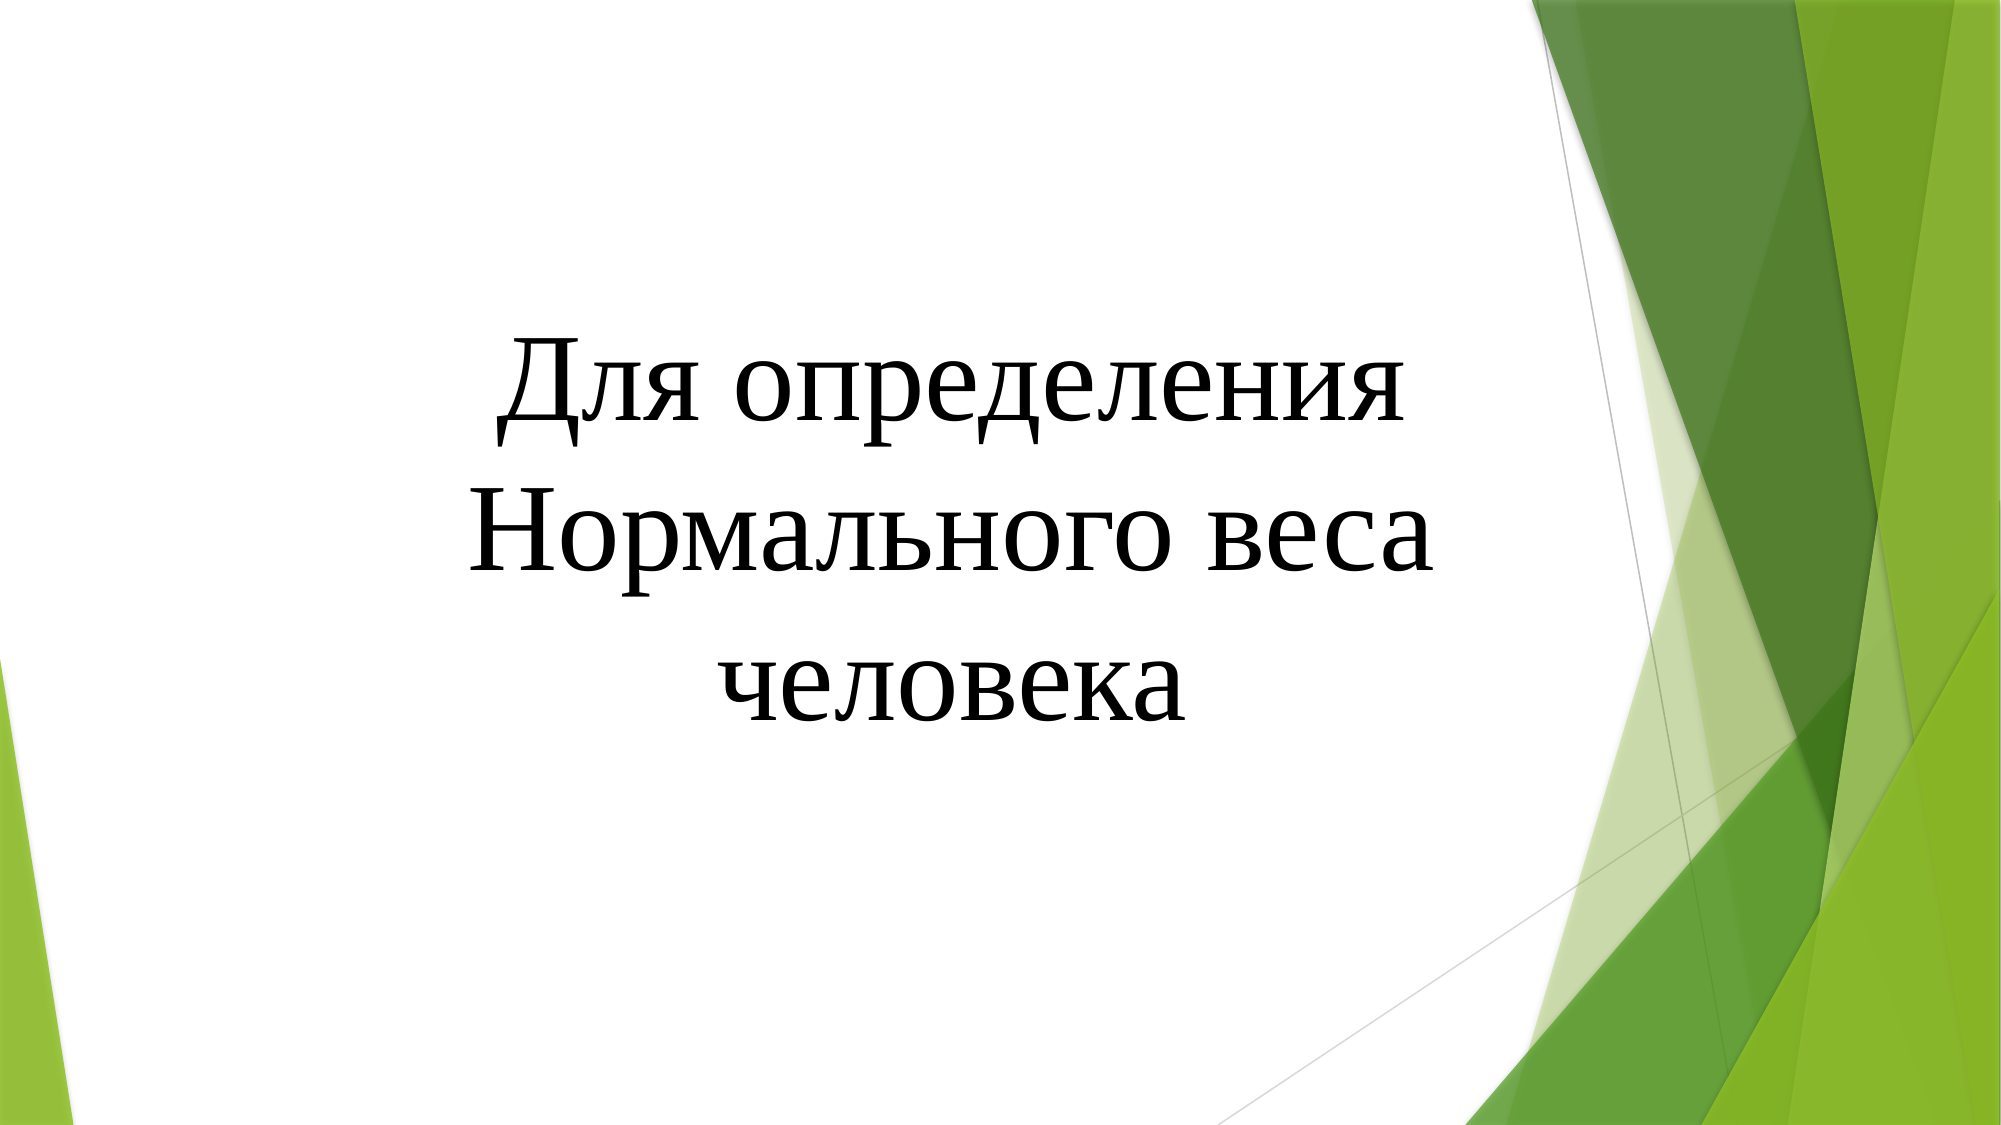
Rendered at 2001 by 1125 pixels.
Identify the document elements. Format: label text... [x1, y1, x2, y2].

text_box Для определения Нормального веса человека [378, 288, 1525, 753]
